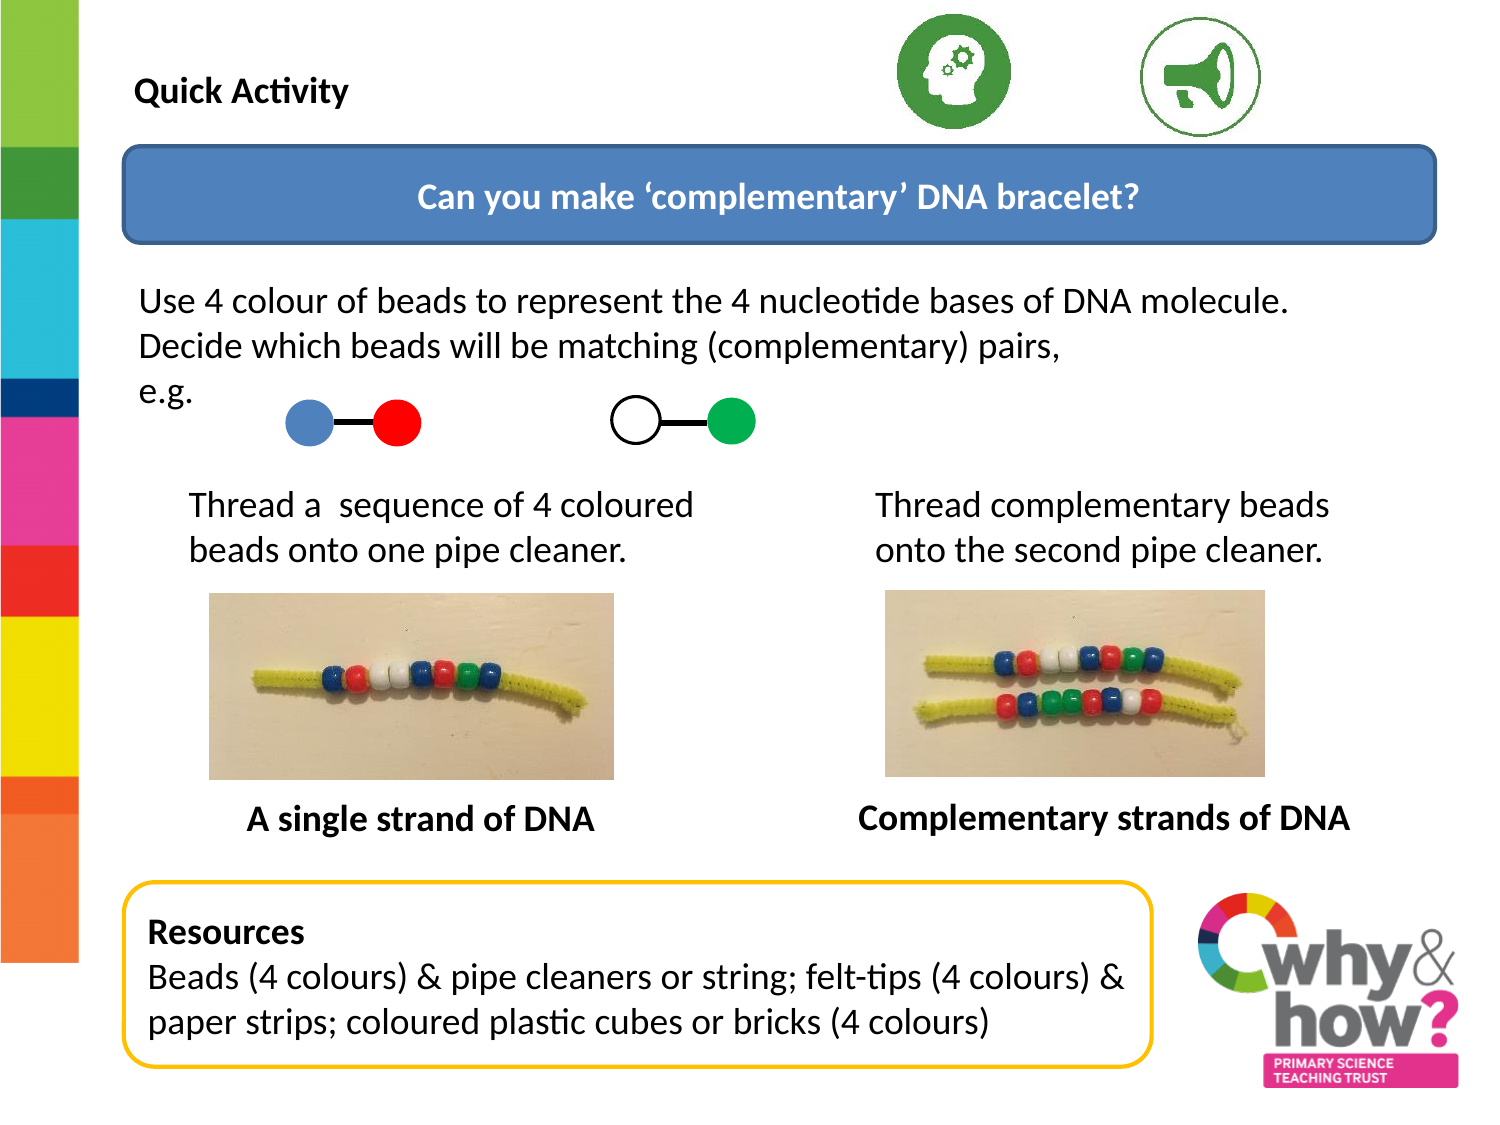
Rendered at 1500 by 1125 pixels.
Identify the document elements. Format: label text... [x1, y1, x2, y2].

text_box Use 4 colour of beads to represent the 4 nucleotide bases of DNA molecule. Decide which beads will be matching (complementary) pairs, e.g. [123, 269, 1424, 419]
picture [1, 0, 78, 962]
text_box [383, 397, 424, 449]
text_box Quick Activity [119, 58, 365, 119]
picture [1198, 893, 1459, 1088]
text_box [285, 399, 382, 447]
text_box Resources Beads (4 colours) & pipe cleaners or string; felt-tips (4 colours) & paper strips; coloured plastic cubes or bricks (4 colours) [121, 880, 1154, 1069]
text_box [611, 396, 756, 445]
text_box Complementary strands of DNA [843, 785, 1366, 846]
picture [208, 593, 615, 781]
picture [888, 6, 1018, 136]
text_box A single strand of DNA [231, 788, 611, 847]
picture [1135, 12, 1265, 141]
text_box Thread complementary beads onto the second pipe cleaner. [860, 473, 1369, 578]
picture [885, 589, 1265, 778]
text_box Can you make ‘complementary’ DNA bracelet? [121, 144, 1438, 245]
text_box Thread a sequence of 4 coloured beads onto one pipe cleaner. [173, 473, 715, 578]
